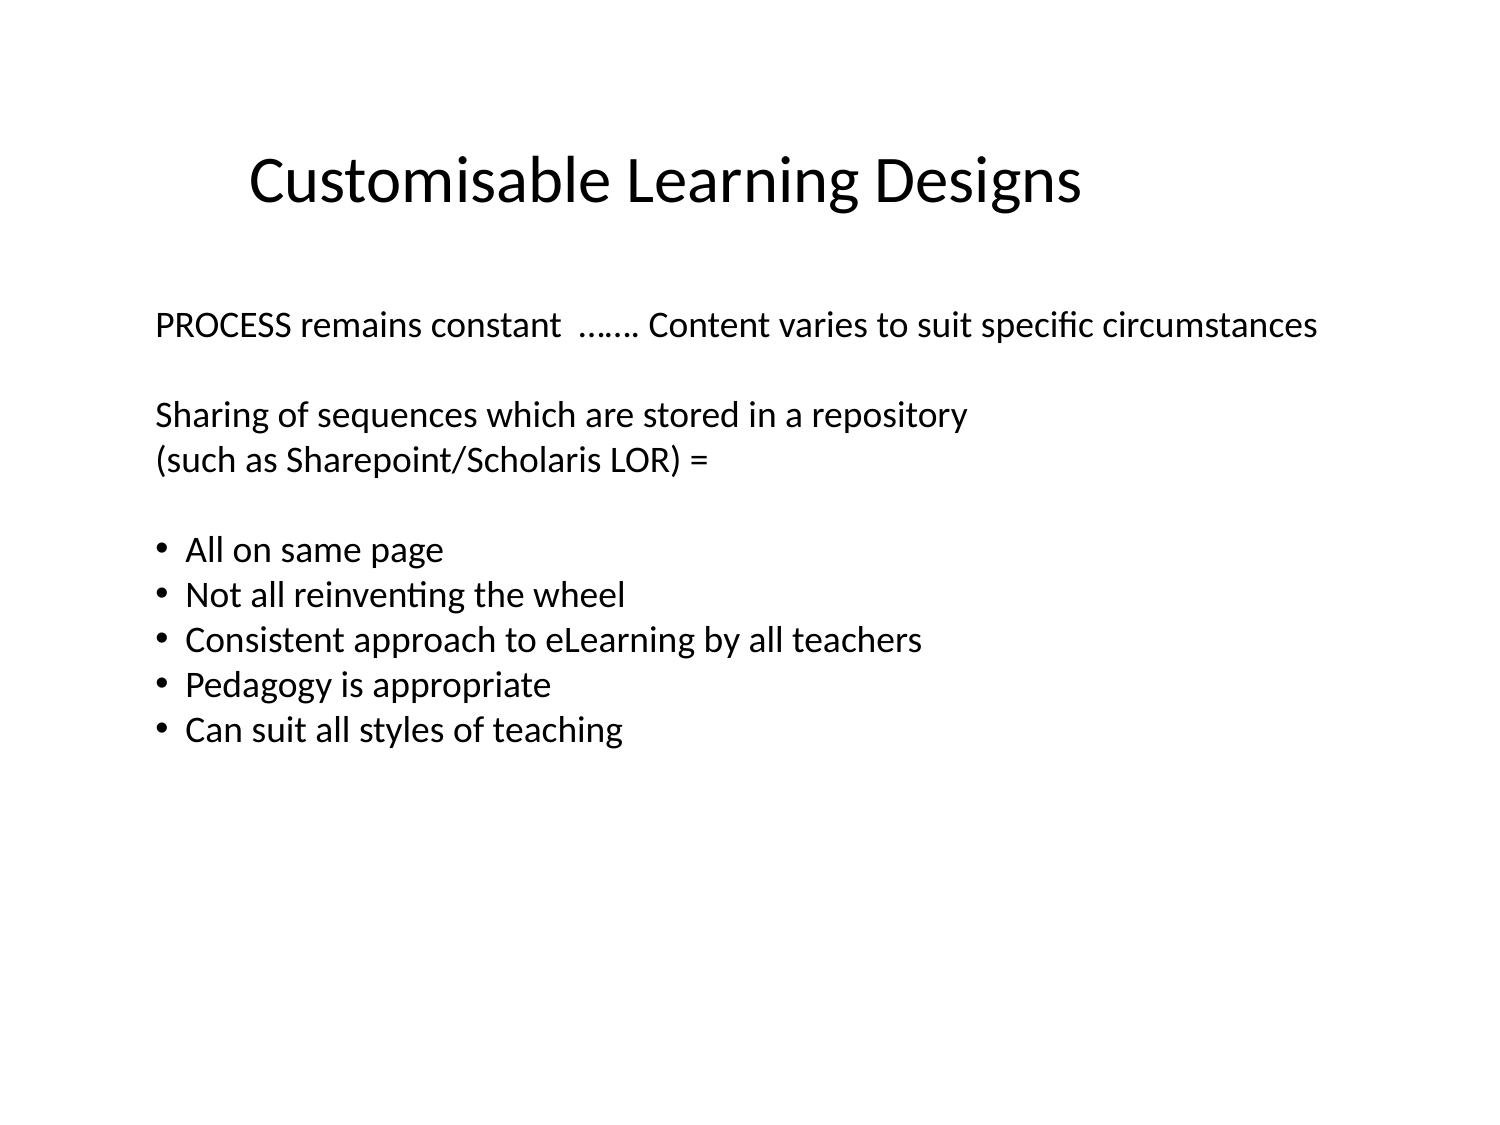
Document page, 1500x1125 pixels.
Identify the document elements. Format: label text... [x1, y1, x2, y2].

text_box Customisable Learning Designs [234, 128, 1313, 269]
text_box PROCESS remains constant ……. Content varies to suit specific circumstances Sharing of sequences which are stored in a repository (such as Sharepoint/Scholaris LOR) = All on same page Not all reinventing the wheel Consistent approach to eLearning by all teachers Pedagogy is appropriate Can suit all styles of teaching [140, 292, 1371, 758]
